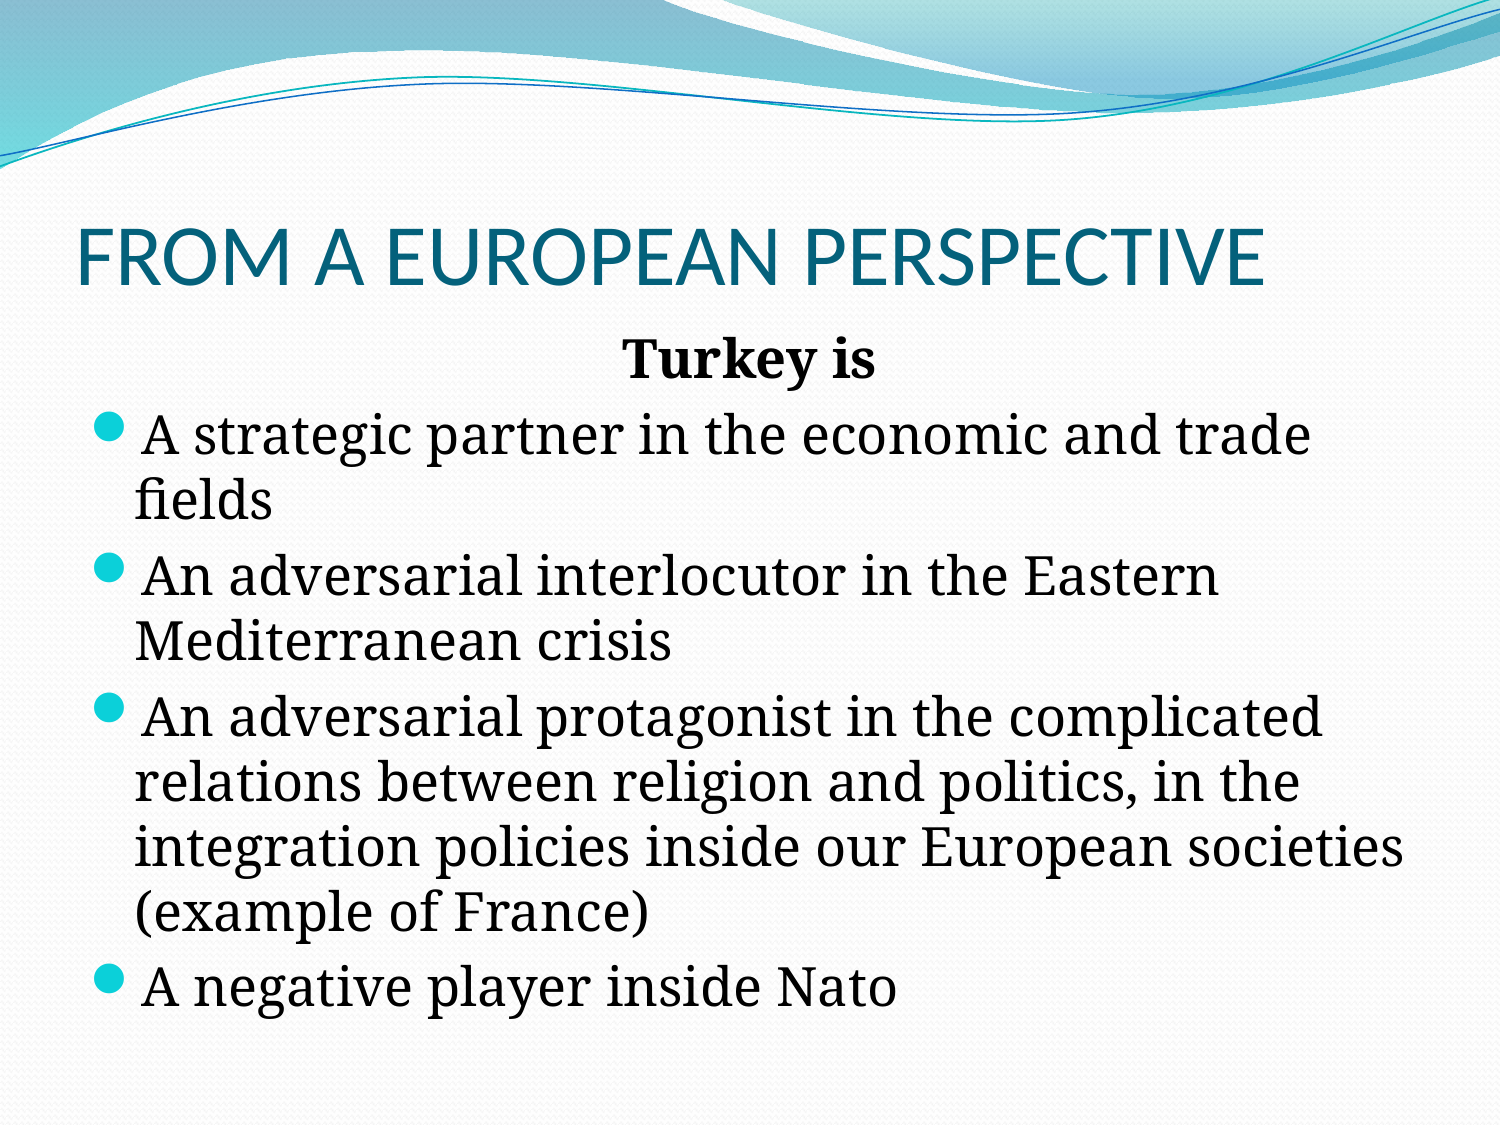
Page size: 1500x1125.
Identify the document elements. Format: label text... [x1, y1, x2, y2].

title FROM A EUROPEAN PERSPECTIVE [75, 115, 1425, 303]
list Turkey is A strategic partner in the economic and trade fields An adversarial interlocutor in the Eastern Mediterranean crisis An adversarial protagonist in the complicated relations between religion and politics, in the integration policies inside our European societies (example of France) A negative player inside Nato [75, 317, 1425, 1038]
